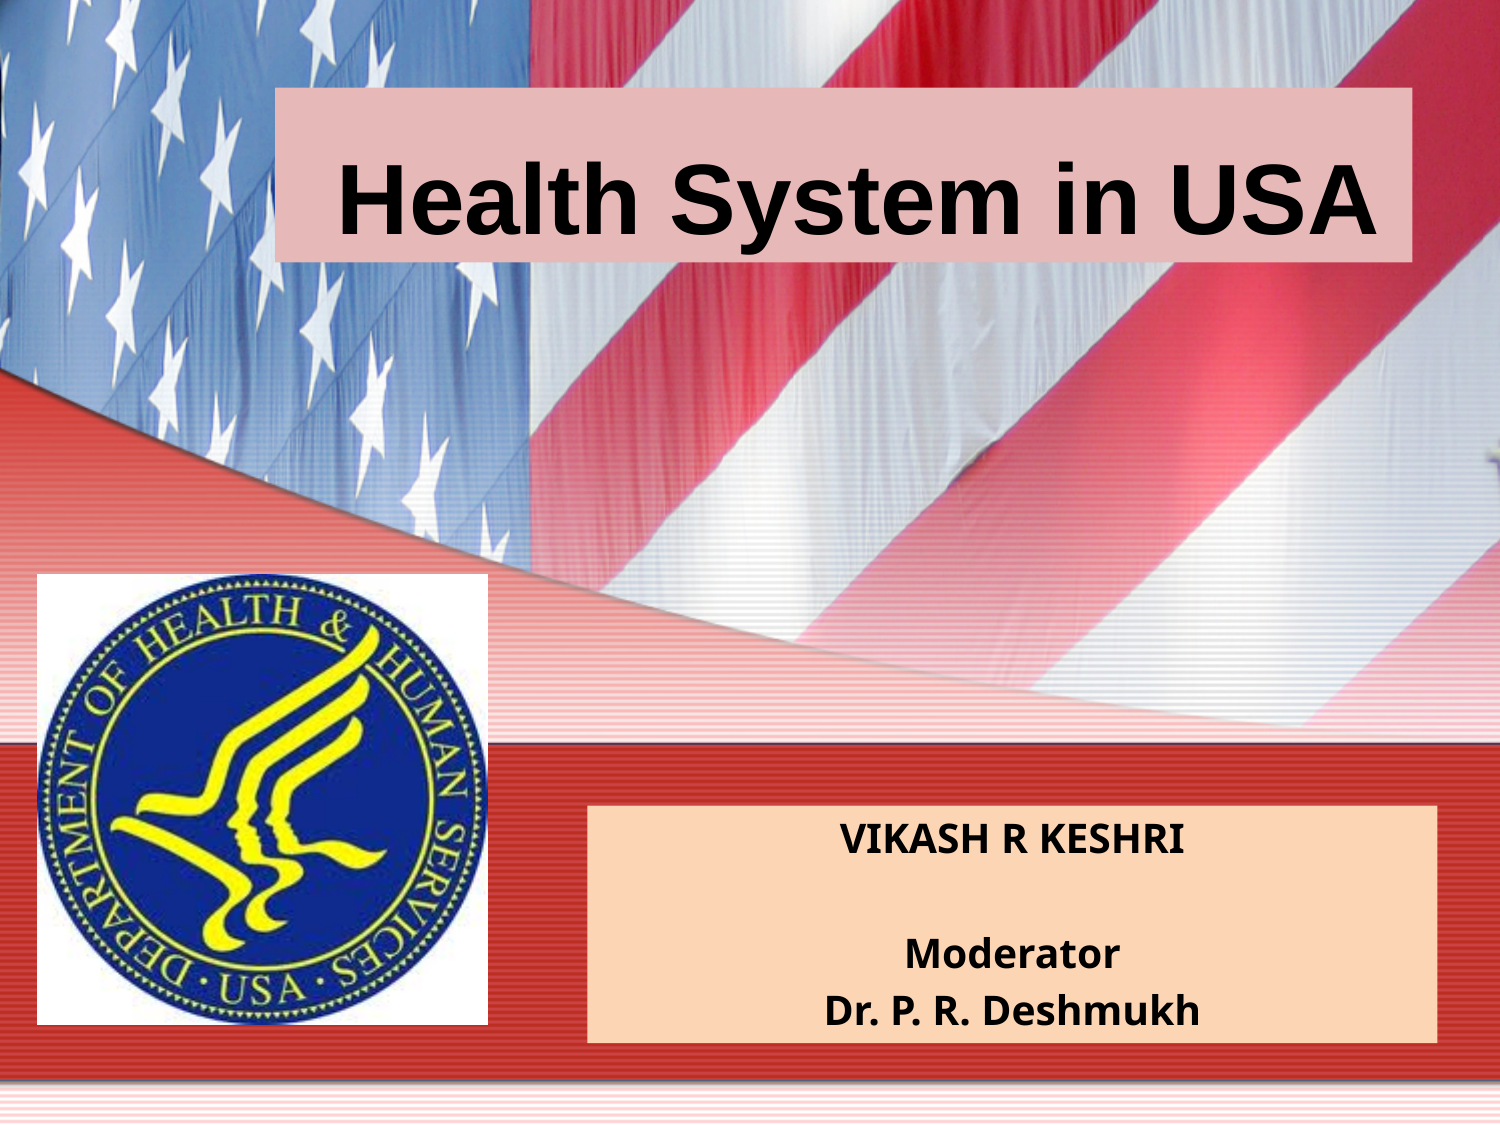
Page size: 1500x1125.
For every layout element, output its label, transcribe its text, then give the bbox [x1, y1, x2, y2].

subtitle VIKASH R KESHRI Moderator Dr. P. R. Deshmukh [587, 805, 1438, 1044]
title Health System in USA [275, 87, 1413, 263]
picture [0, 0, 1500, 1125]
